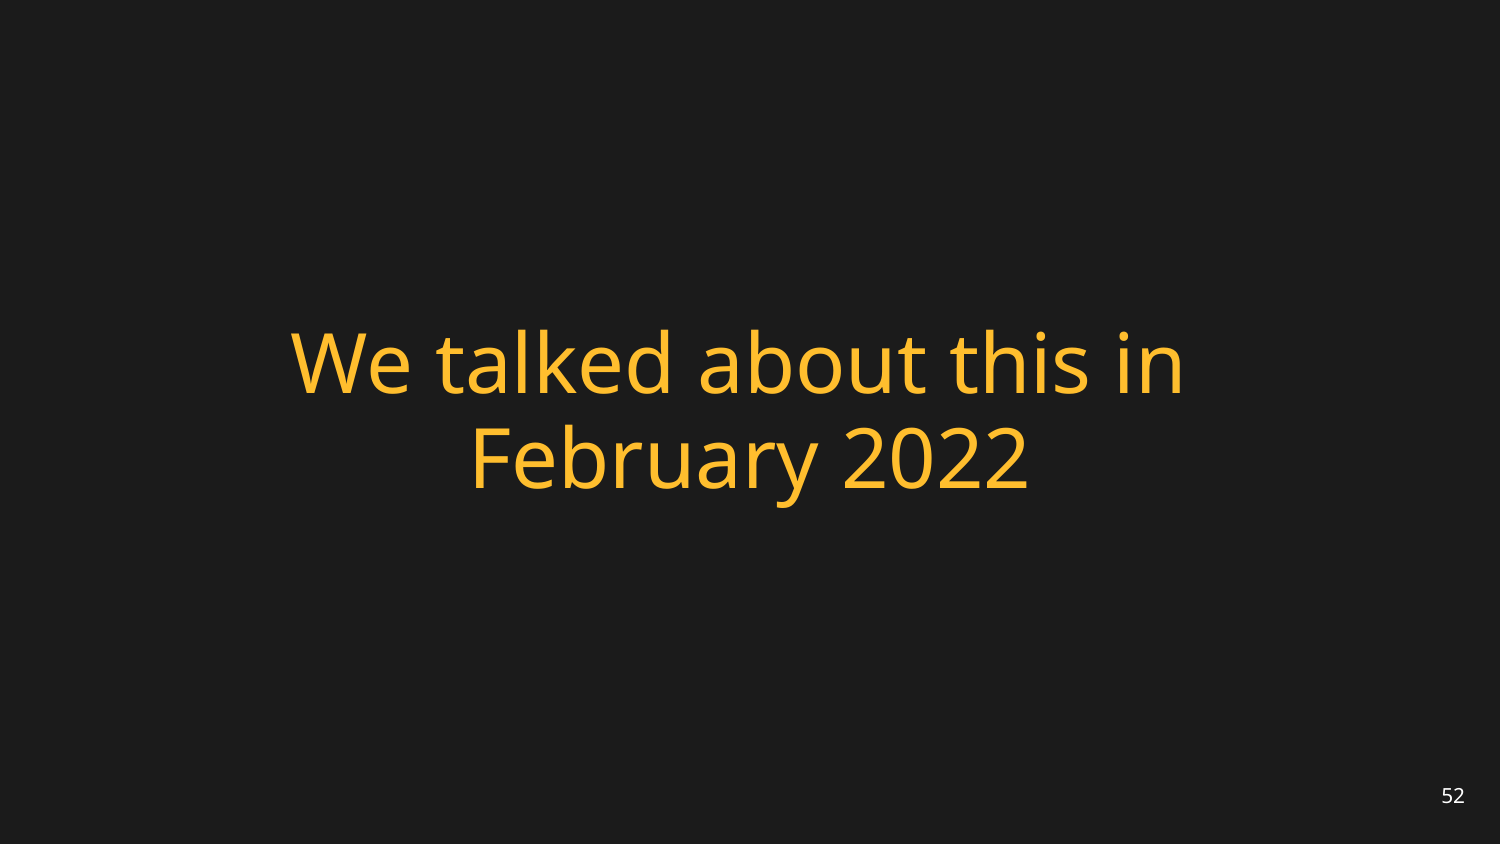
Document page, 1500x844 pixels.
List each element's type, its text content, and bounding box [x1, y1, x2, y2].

slide_number 52 [1389, 764, 1480, 830]
title We talked about this in February 2022 [51, 72, 1449, 753]
